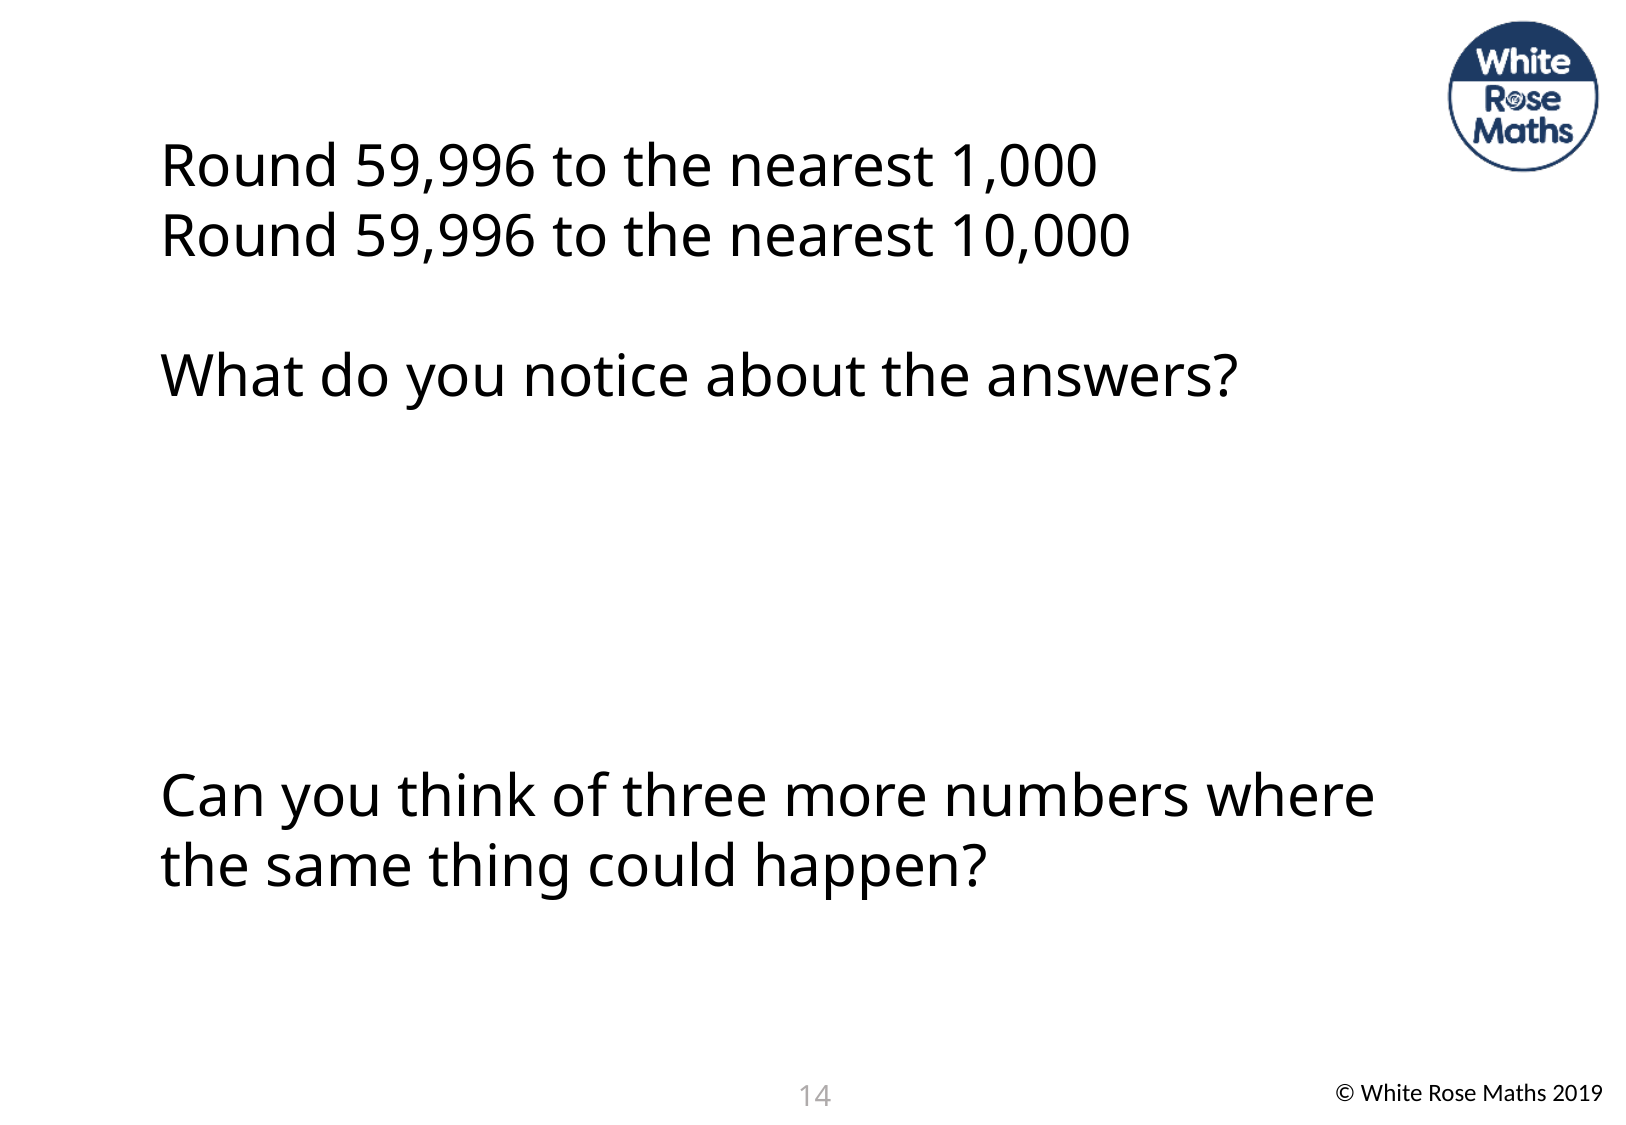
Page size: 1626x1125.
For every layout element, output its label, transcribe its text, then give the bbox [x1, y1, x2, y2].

text_box Round 59,996 to the nearest 1,000 Round 59,996 to the nearest 10,000 What do you notice about the answers? Can you think of three more numbers where the same thing could happen? [145, 120, 1468, 906]
slide_number 14 [776, 1069, 854, 1125]
picture [1444, 17, 1602, 175]
